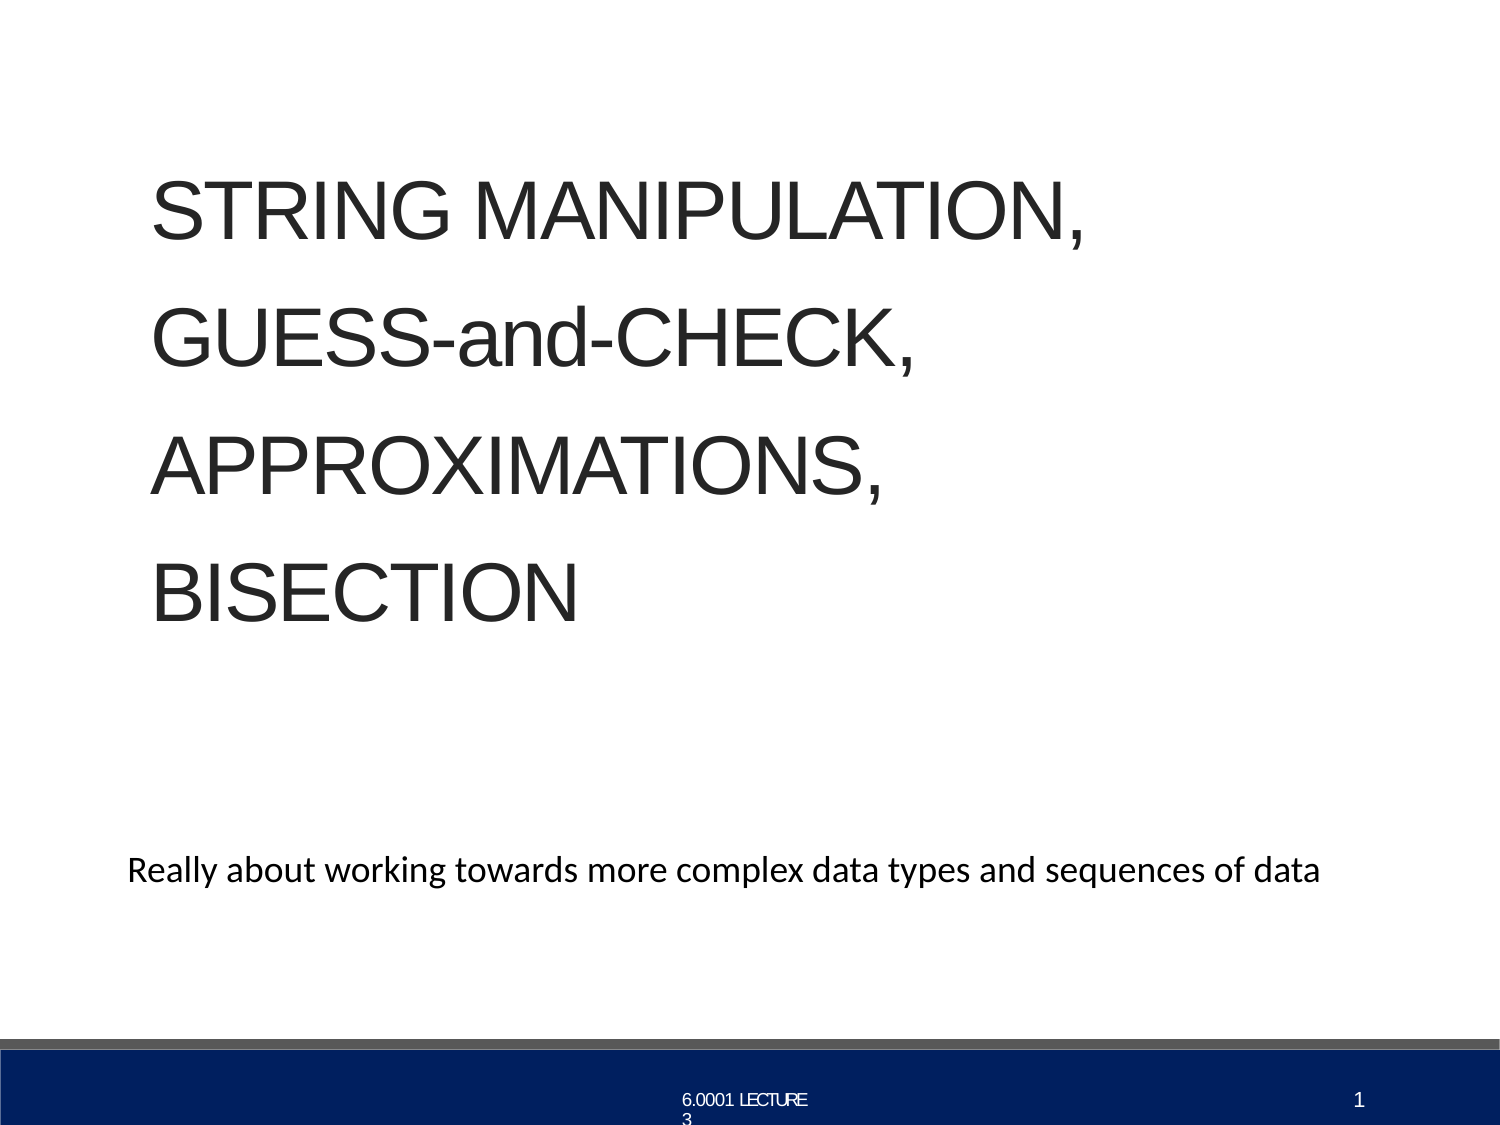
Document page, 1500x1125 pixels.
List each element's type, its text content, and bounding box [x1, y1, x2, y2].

footer 6.0001 LECTURE 3 [679, 1090, 821, 1125]
text_box Really about working towards more complex data types and sequences of data [112, 837, 1349, 898]
text_box [0, 1039, 1500, 1050]
text_box 1 [1349, 1078, 1369, 1112]
text_box [0, 1050, 1500, 1125]
title STRING MANIPULATION, GUESS-and-CHECK, APPROXIMATIONS, BISECTION [147, 103, 1358, 639]
